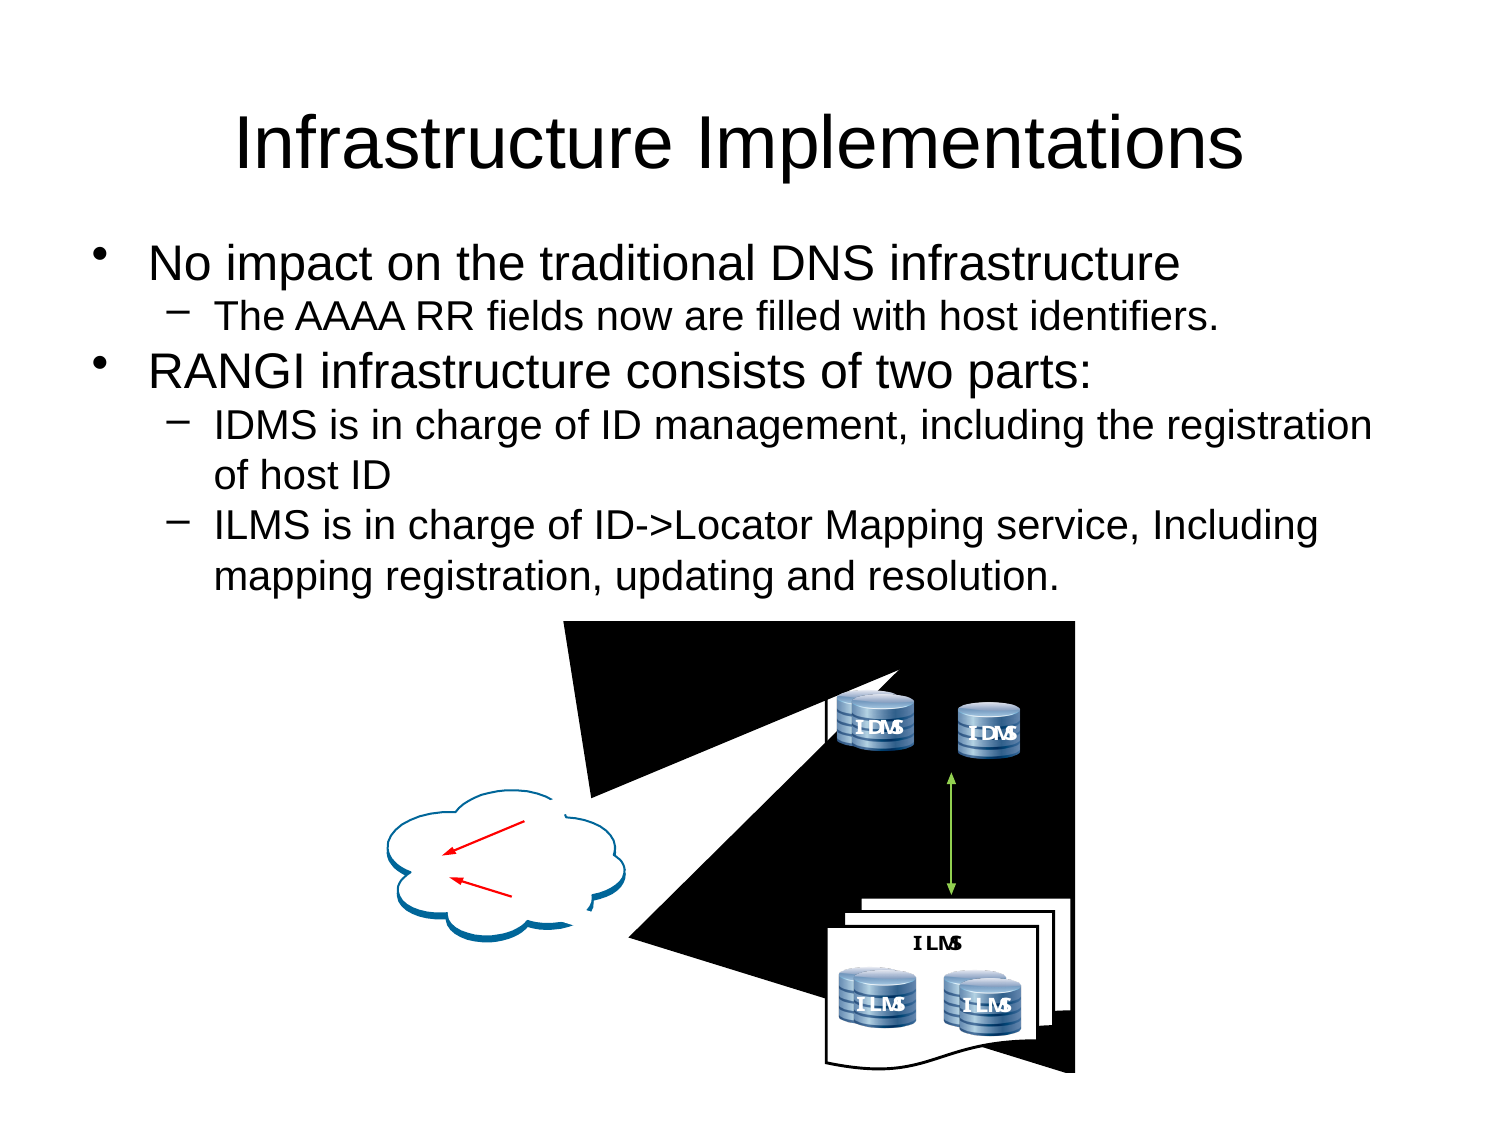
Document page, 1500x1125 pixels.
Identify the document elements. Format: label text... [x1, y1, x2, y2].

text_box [383, 621, 1076, 1073]
list No impact on the traditional DNS infrastructure The AAAA RR fields now are filled with host identifiers. RANGI infrastructure consists of two parts: IDMS is in charge of ID management, including the registration of host ID ILMS is in charge of ID->Locator Mapping service, Including mapping registration, updating and resolution. [76, 234, 1424, 1032]
title Infrastructure Implementations [74, 44, 1426, 233]
